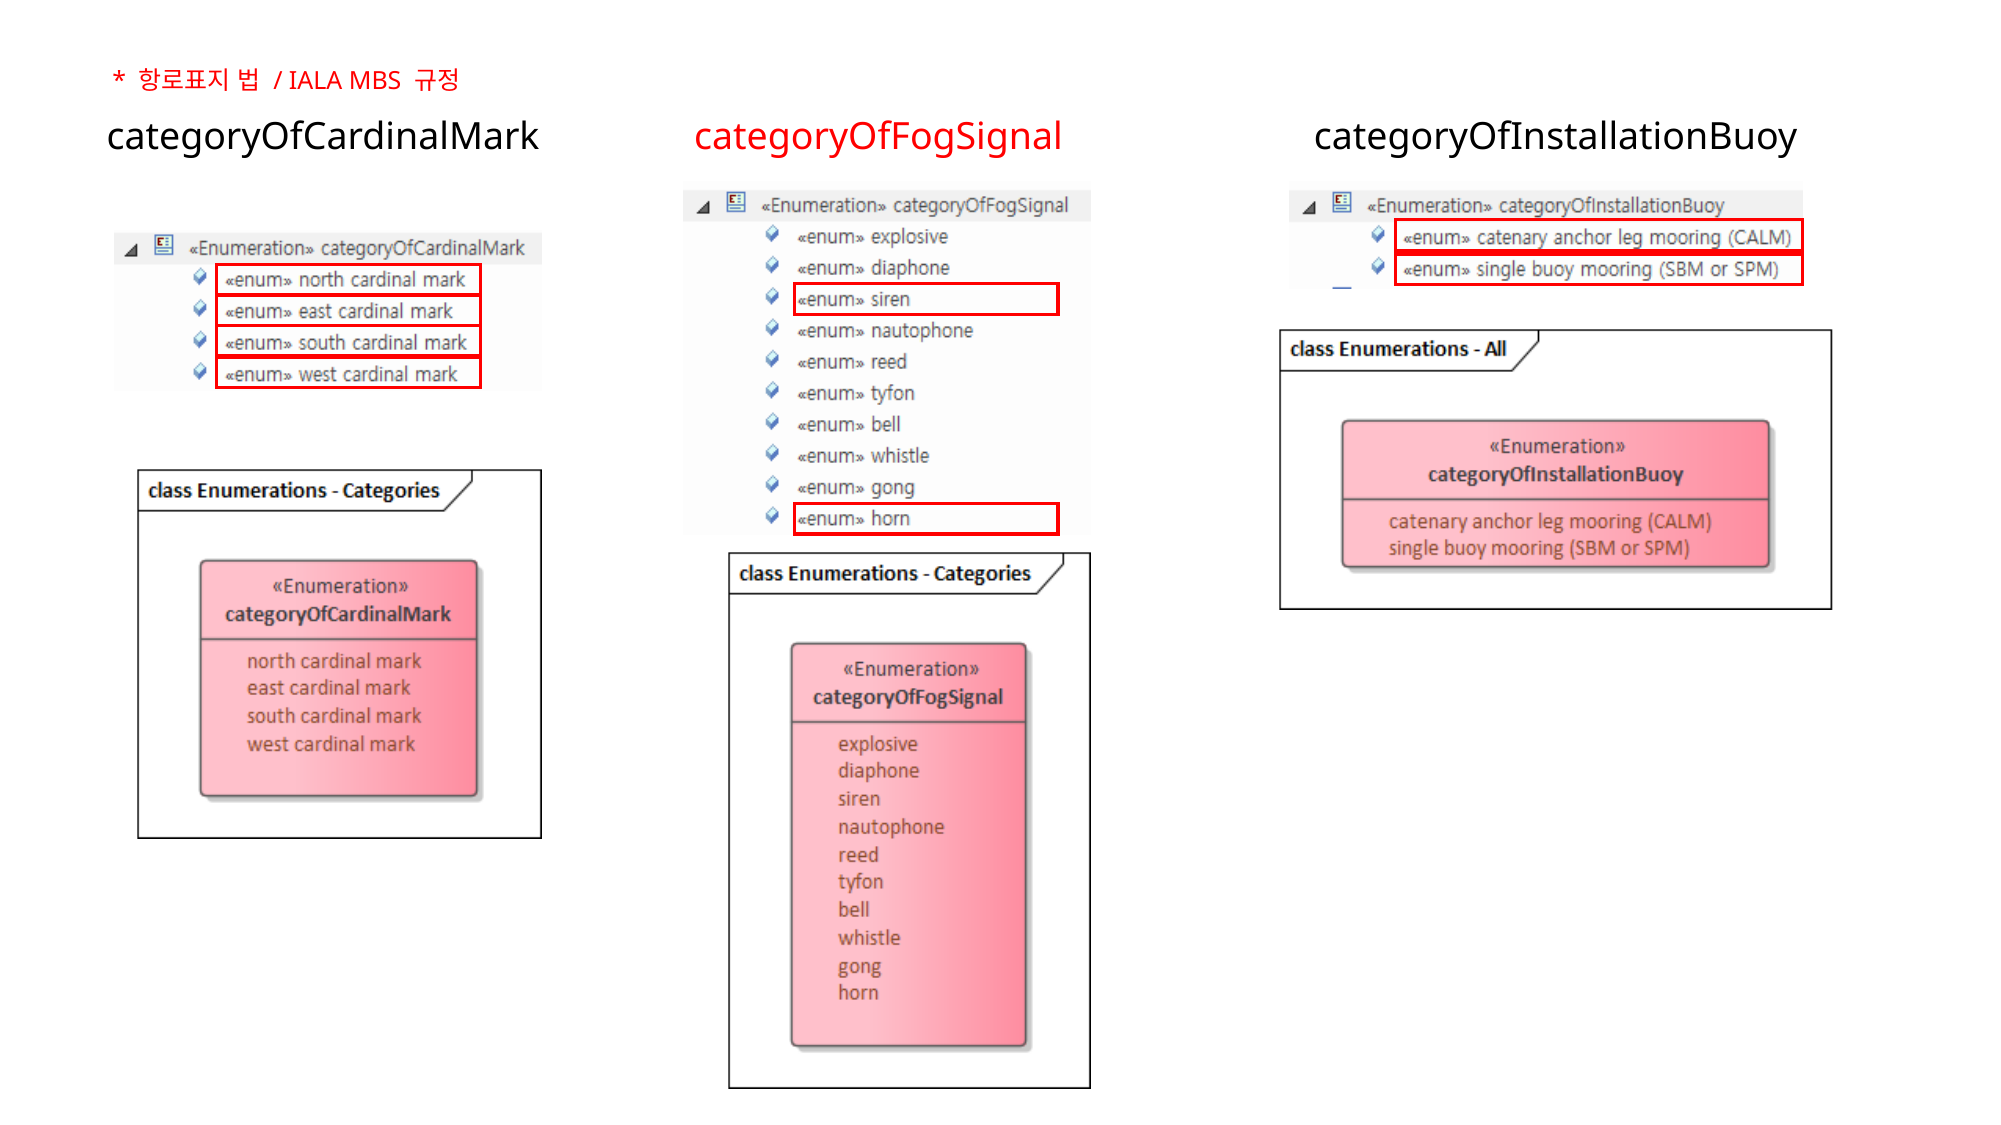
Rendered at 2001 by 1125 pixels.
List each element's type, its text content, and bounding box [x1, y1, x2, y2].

picture [683, 181, 1091, 535]
text_box categoryOfInstallationBuoy [1299, 104, 1813, 165]
picture [136, 468, 542, 840]
text_box categoryOfFogSignal [679, 104, 1078, 165]
text_box categoryOfCardinalMark [91, 104, 565, 165]
picture [114, 230, 542, 391]
picture [1278, 328, 1834, 610]
picture [1289, 181, 1803, 289]
text_box * 항로표지 법 / IALA MBS 규정 [97, 56, 733, 102]
picture [727, 551, 1091, 1089]
